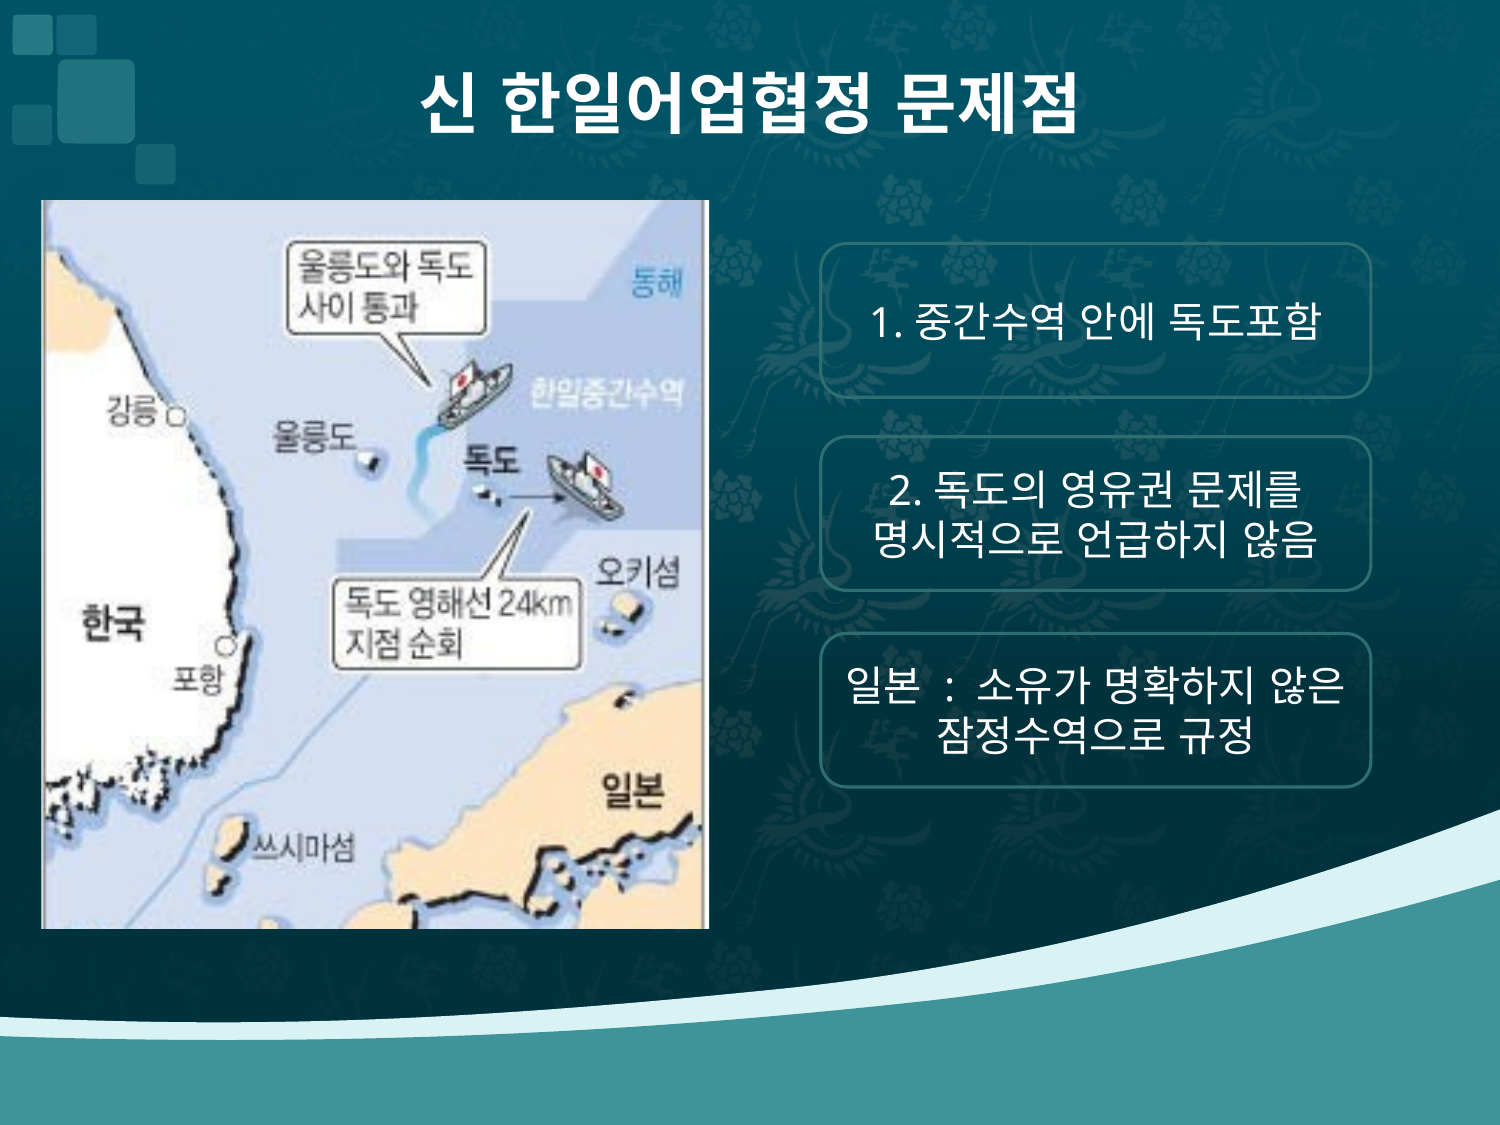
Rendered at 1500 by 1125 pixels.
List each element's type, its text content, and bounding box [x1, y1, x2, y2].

text_box 일본 : 소유가 명확하지 않은 잠정수역으로 규정 [819, 631, 1373, 789]
text_box 1.중간수역 안에 독도포함 [819, 241, 1373, 399]
text_box 2.독도의 영유권 문제를 명시적으로 언급하지 않음 [819, 435, 1373, 592]
picture [41, 200, 710, 929]
title 신 한일어업협정 문제점 [113, 30, 1388, 173]
